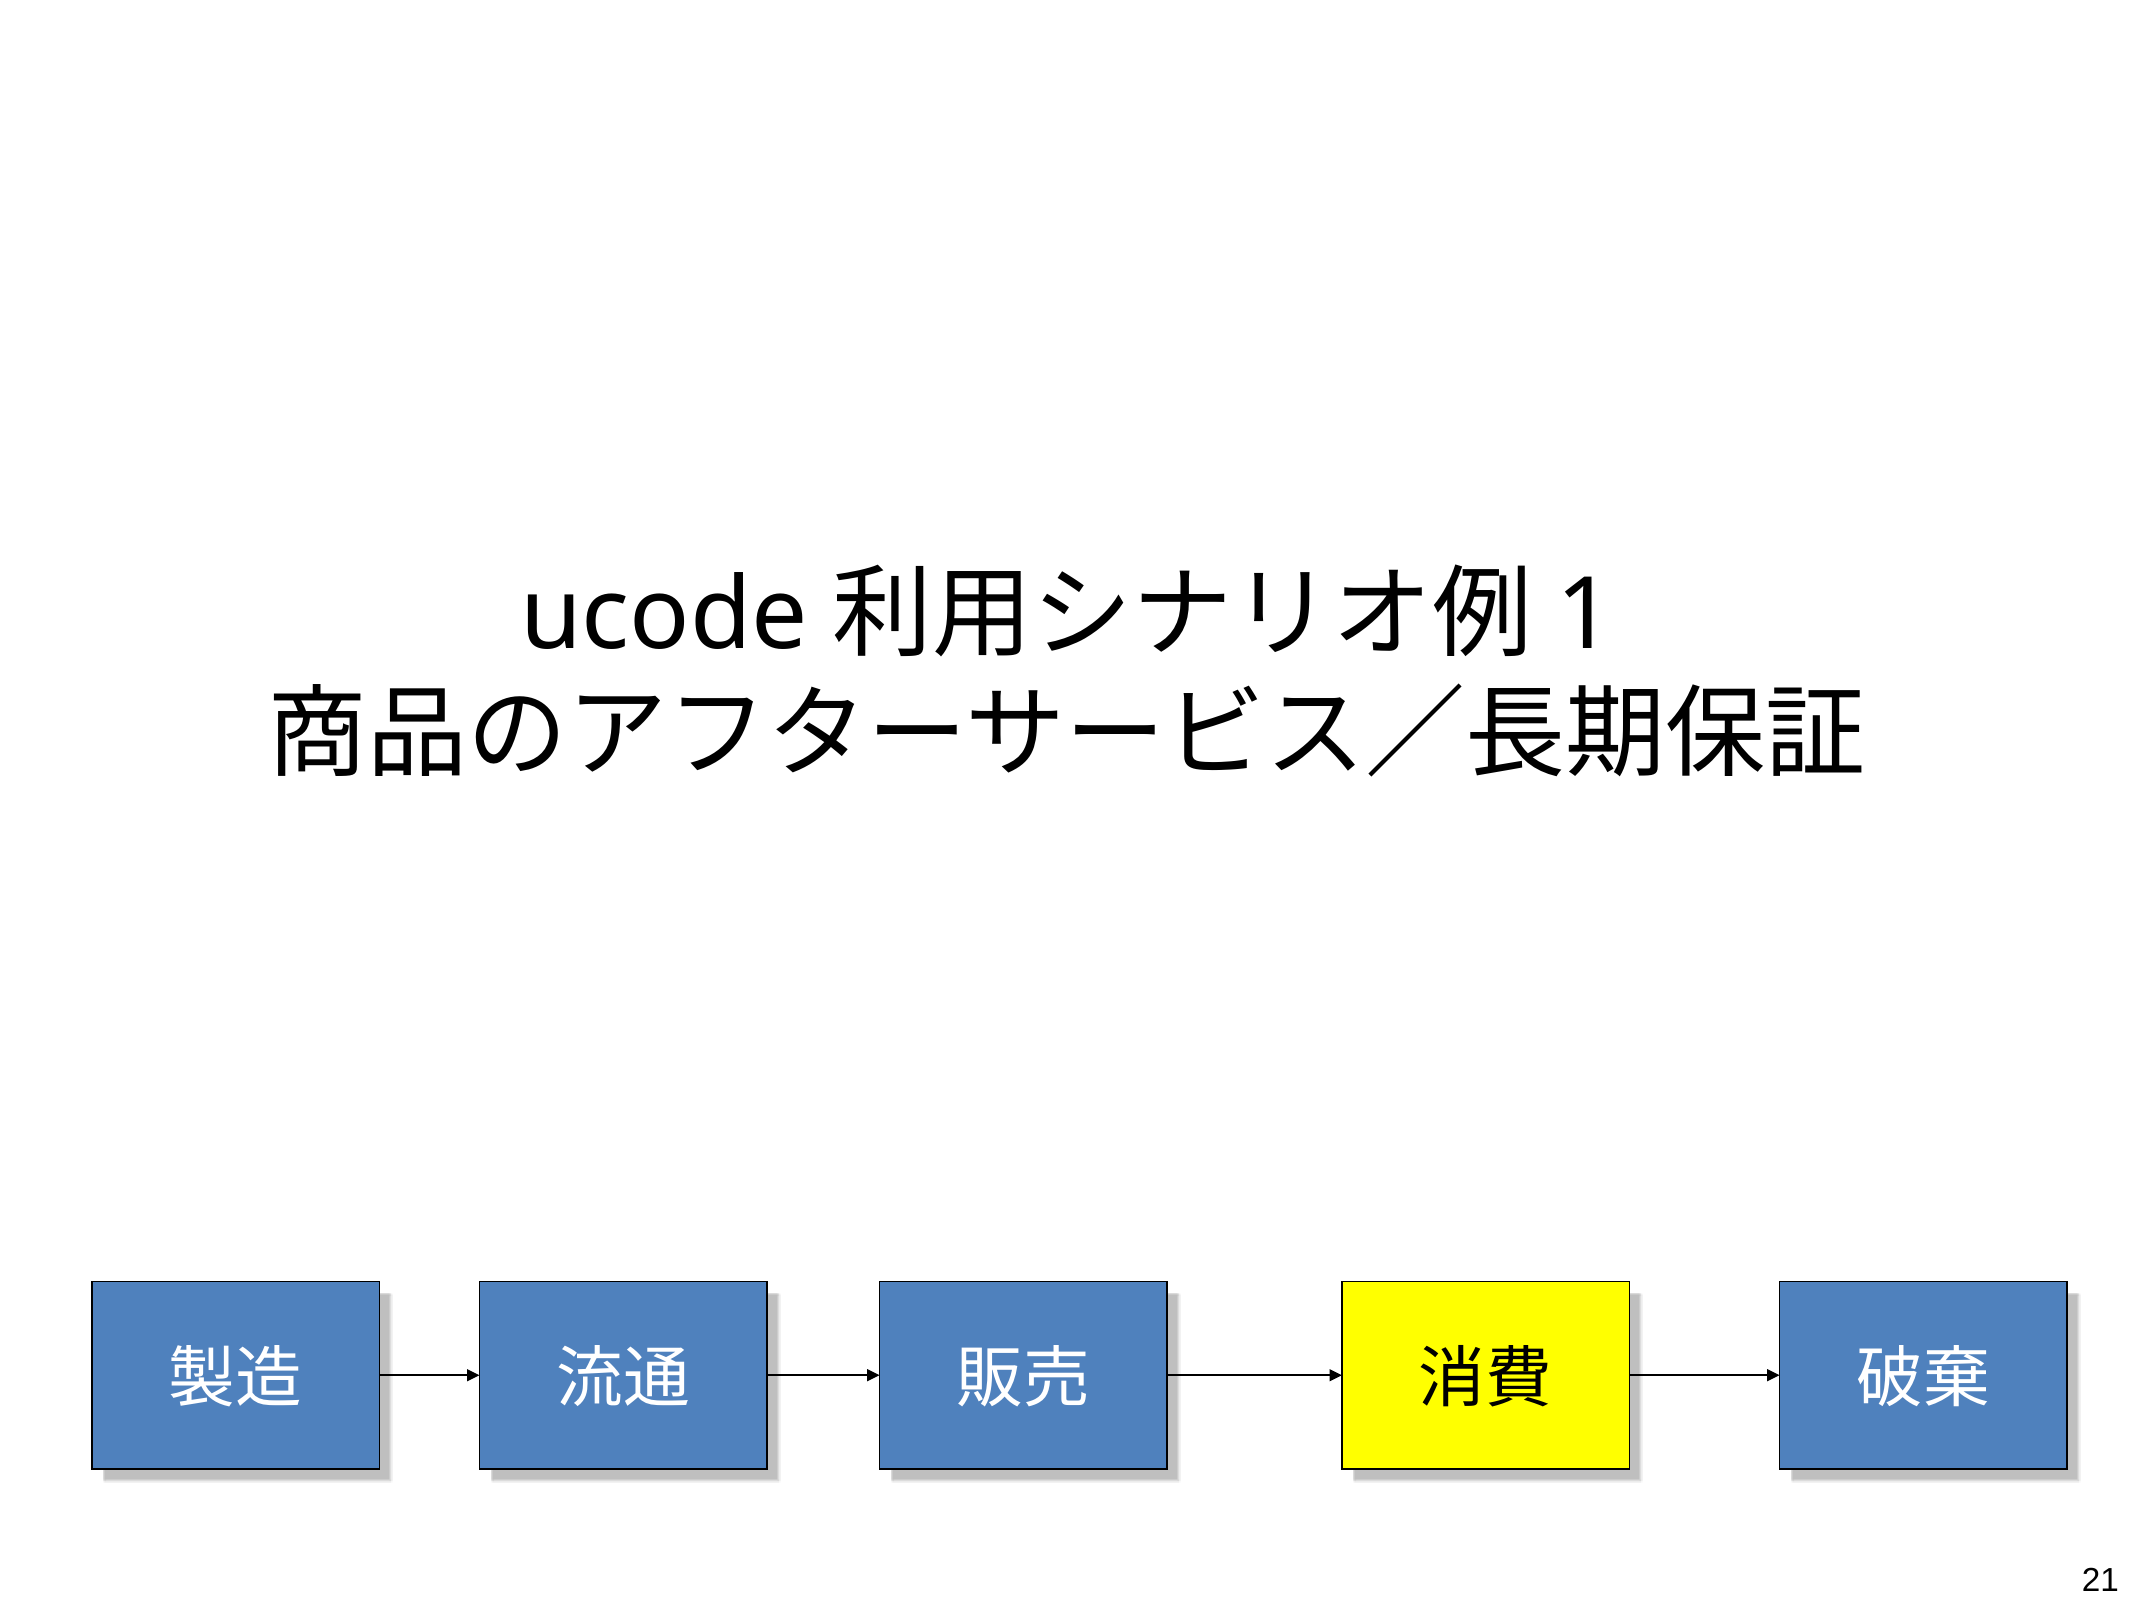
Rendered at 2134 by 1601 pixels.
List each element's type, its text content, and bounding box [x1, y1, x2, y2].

slide_number 21 [1635, 1549, 2134, 1601]
title ucode利用シナリオ例1 商品のアフターサービス／長期保証 [160, 497, 1974, 841]
text_box 製造 [91, 1281, 380, 1469]
text_box 販売 [879, 1281, 1167, 1469]
text_box 消費 [1341, 1281, 1630, 1469]
text_box 破棄 [1779, 1281, 2067, 1469]
text_box 流通 [479, 1281, 767, 1469]
